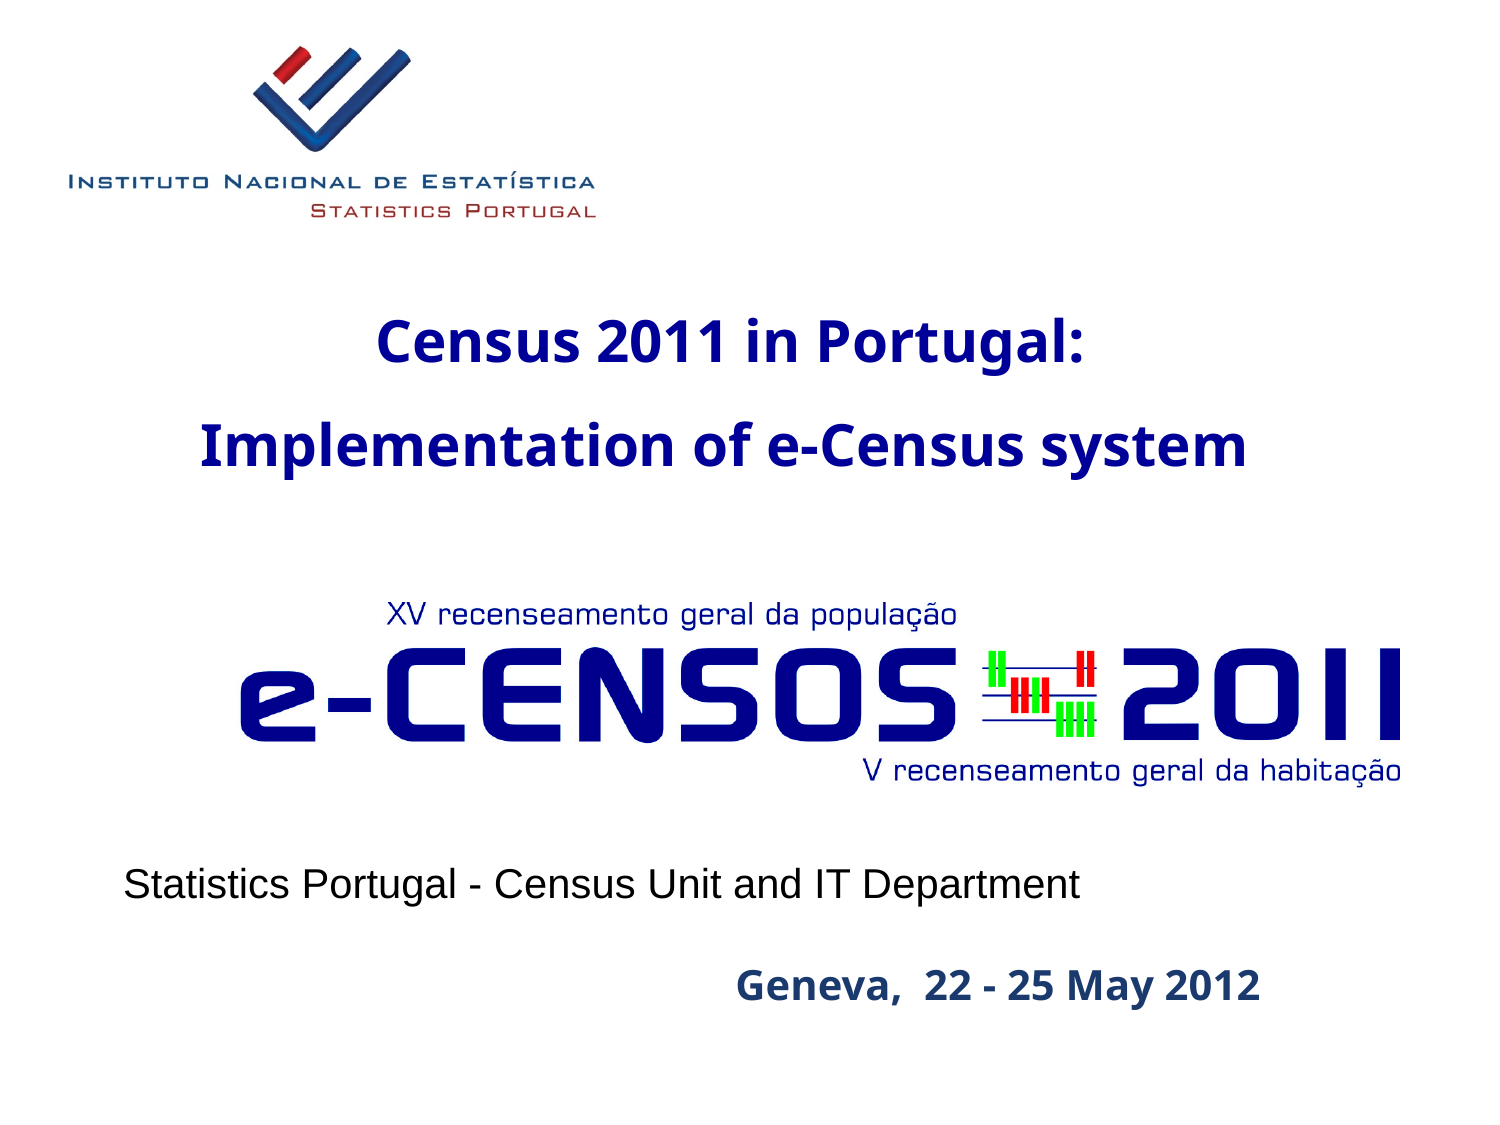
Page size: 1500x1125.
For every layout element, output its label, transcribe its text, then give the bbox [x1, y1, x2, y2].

text_box Geneva, 22 - 25 May 2012 [537, 951, 1459, 1017]
picture [229, 602, 1400, 788]
subtitle Statistics Portugal - Census Unit and IT Department [76, 810, 1128, 941]
picture [52, 30, 609, 234]
title Census 2011 in Portugal: Implementation of e-Census system [100, 290, 1376, 469]
